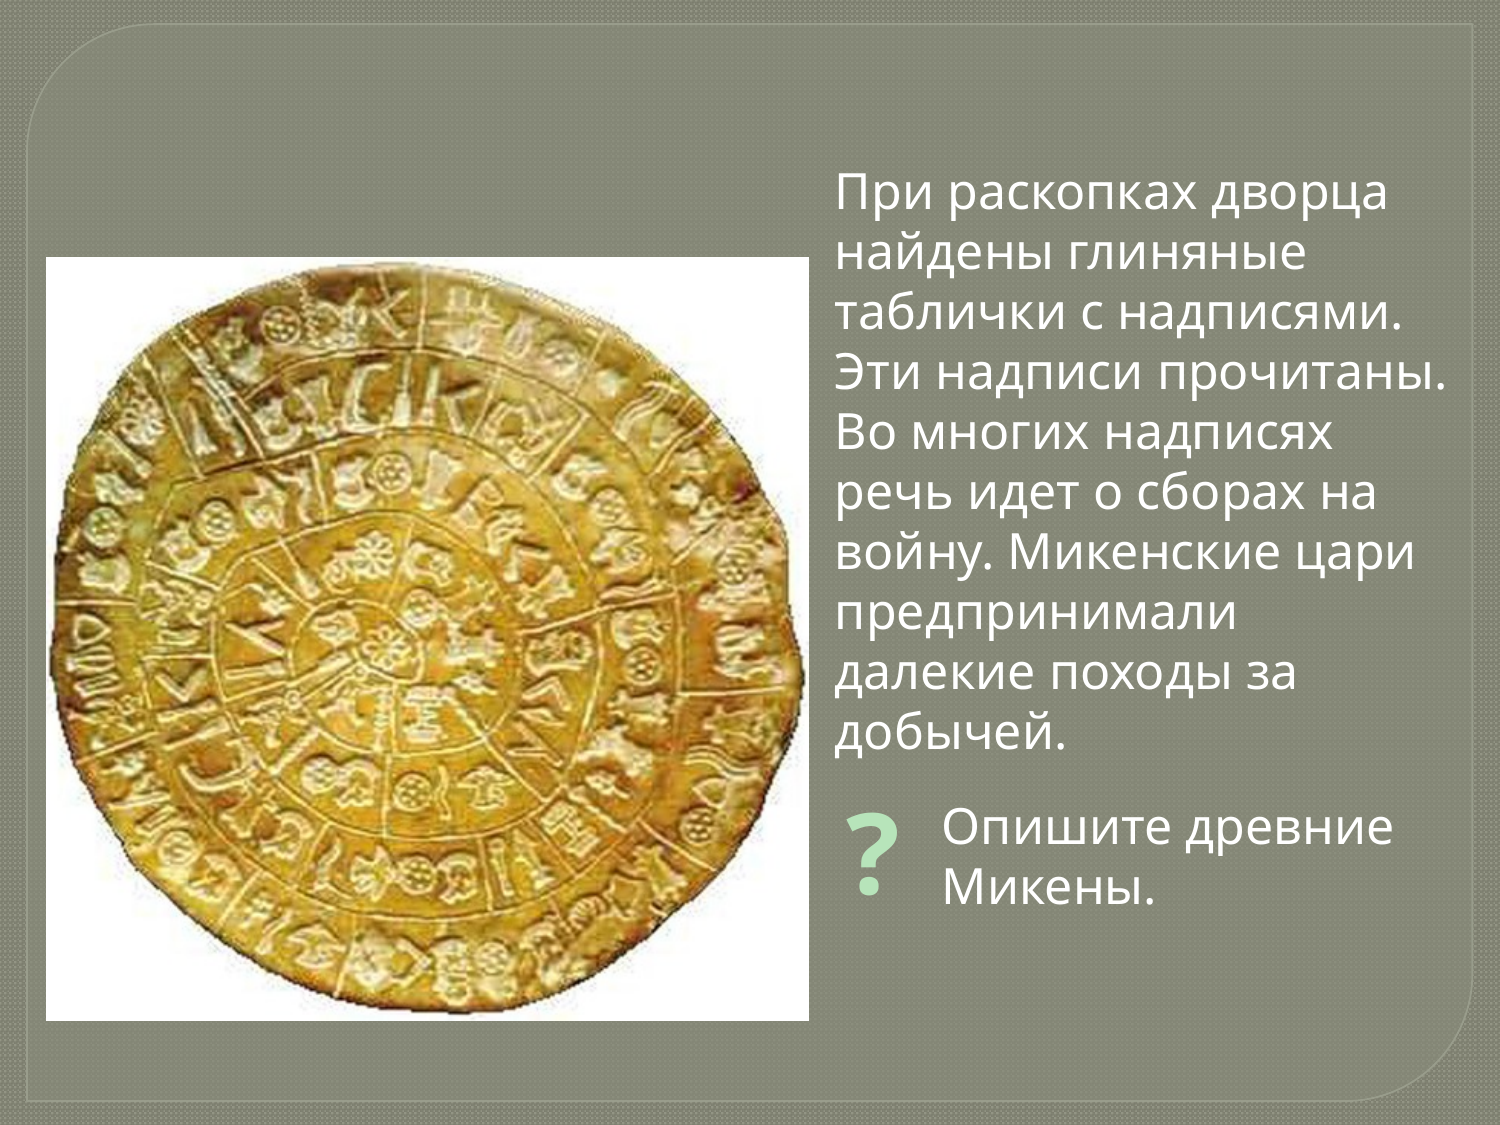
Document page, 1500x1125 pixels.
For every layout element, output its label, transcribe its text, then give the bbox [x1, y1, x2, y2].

text_box ? [831, 775, 916, 925]
text_box Опишите древние Микены. [927, 786, 1455, 922]
picture [46, 257, 809, 1022]
text_box При раскопках дворца найдены глиняные таблички с надписями. Эти надписи прочитаны. Во многих надписях речь идет о сборах на войну. Микенские цари предпринимали далекие походы за добычей. [820, 152, 1477, 768]
